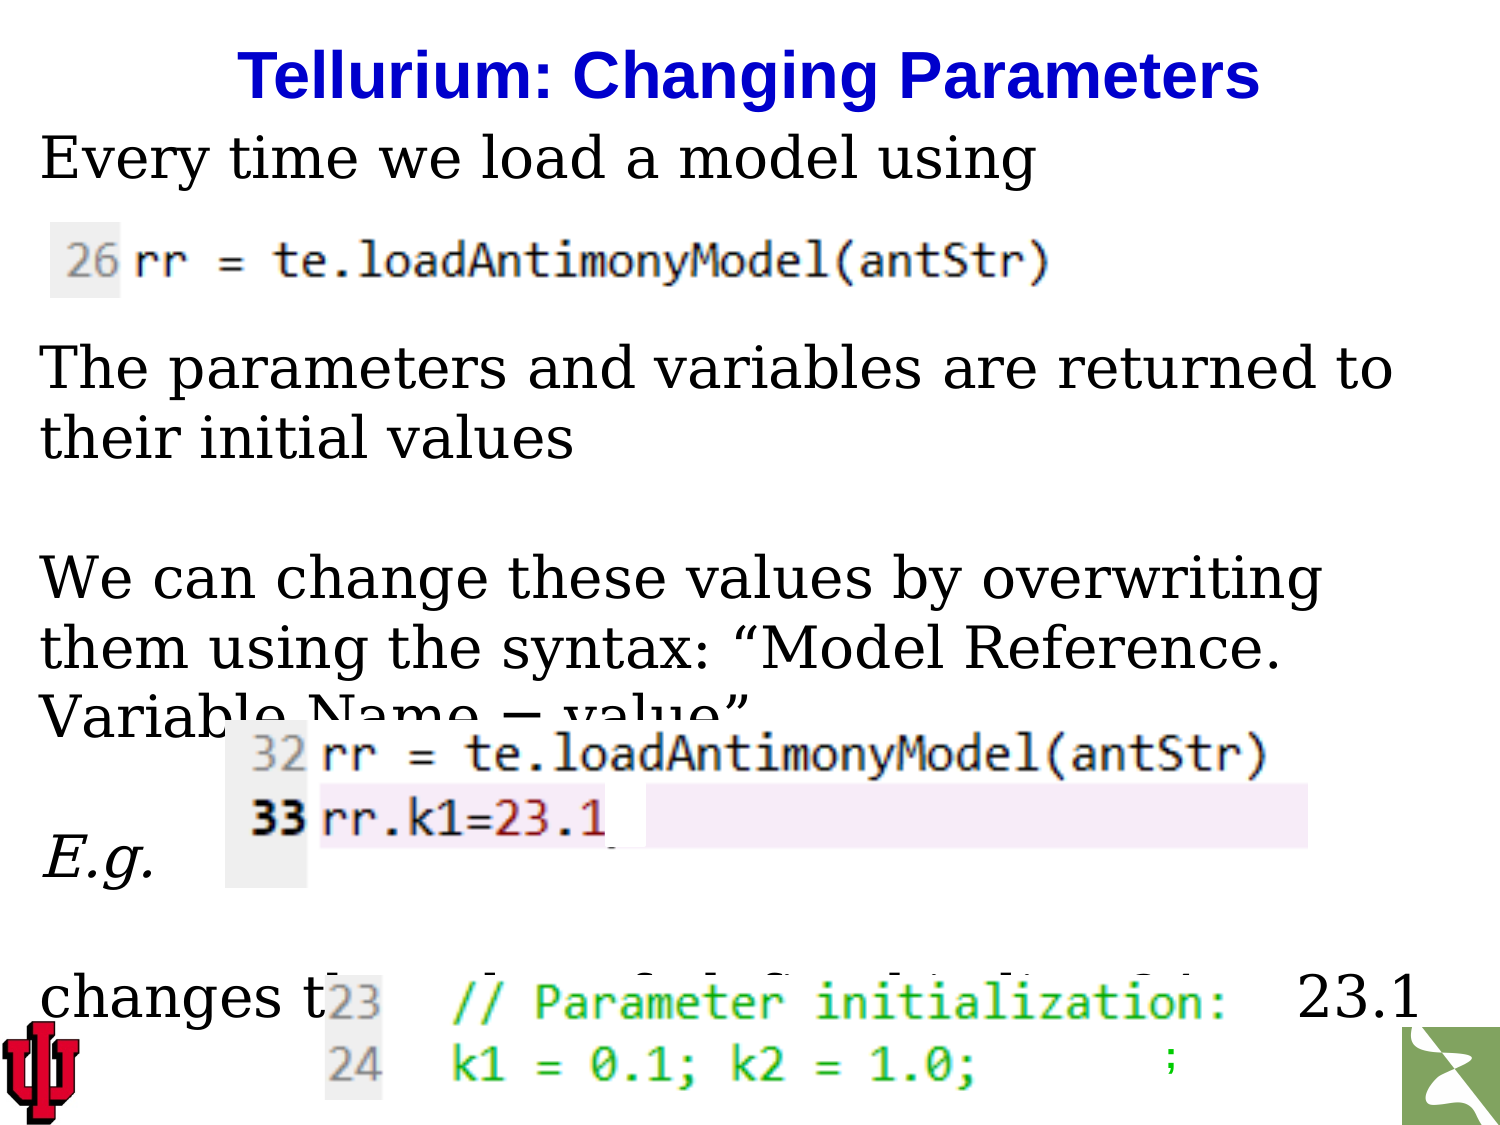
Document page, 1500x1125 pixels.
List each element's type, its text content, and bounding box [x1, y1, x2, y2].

picture [49, 221, 1076, 298]
text_box [0, 556, 1500, 663]
title Tellurium: Changing Parameters [0, 19, 1500, 112]
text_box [224, 720, 1308, 888]
picture [0, 1020, 80, 1125]
text_box [0, 112, 1500, 478]
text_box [324, 974, 1288, 1101]
picture [1402, 1027, 1500, 1125]
